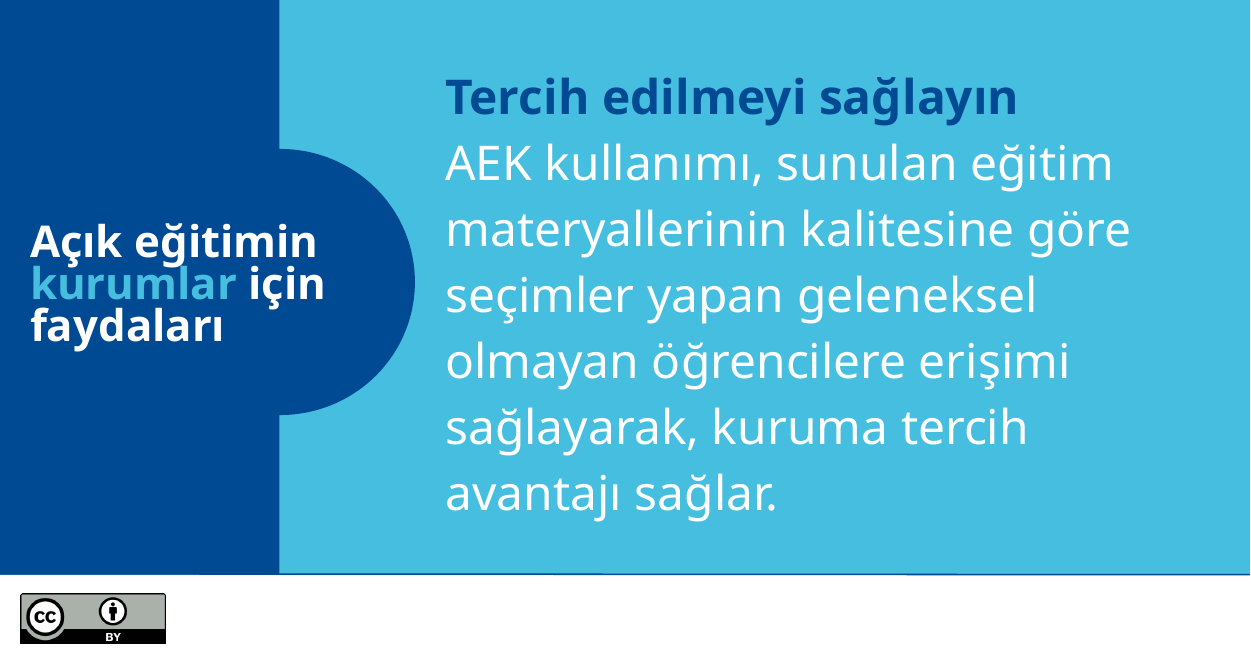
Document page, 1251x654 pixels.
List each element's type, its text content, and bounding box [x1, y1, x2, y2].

text_box [0, 582, 1250, 654]
picture [20, 592, 166, 645]
text_box Tercih edilmeyi sağlayın AEK kullanımı, sunulan eğitim materyallerinin kalitesine göre seçimler yapan geleneksel olmayan öğrencilere erişimi sağlayarak, kuruma tercih avantajı sağlar. [430, 42, 1215, 535]
text_box Açık eğitimin kurumlar için faydaları [15, 209, 393, 366]
text_box [167, 148, 415, 355]
text_box [175, 366, 385, 416]
text_box [0, 0, 280, 573]
